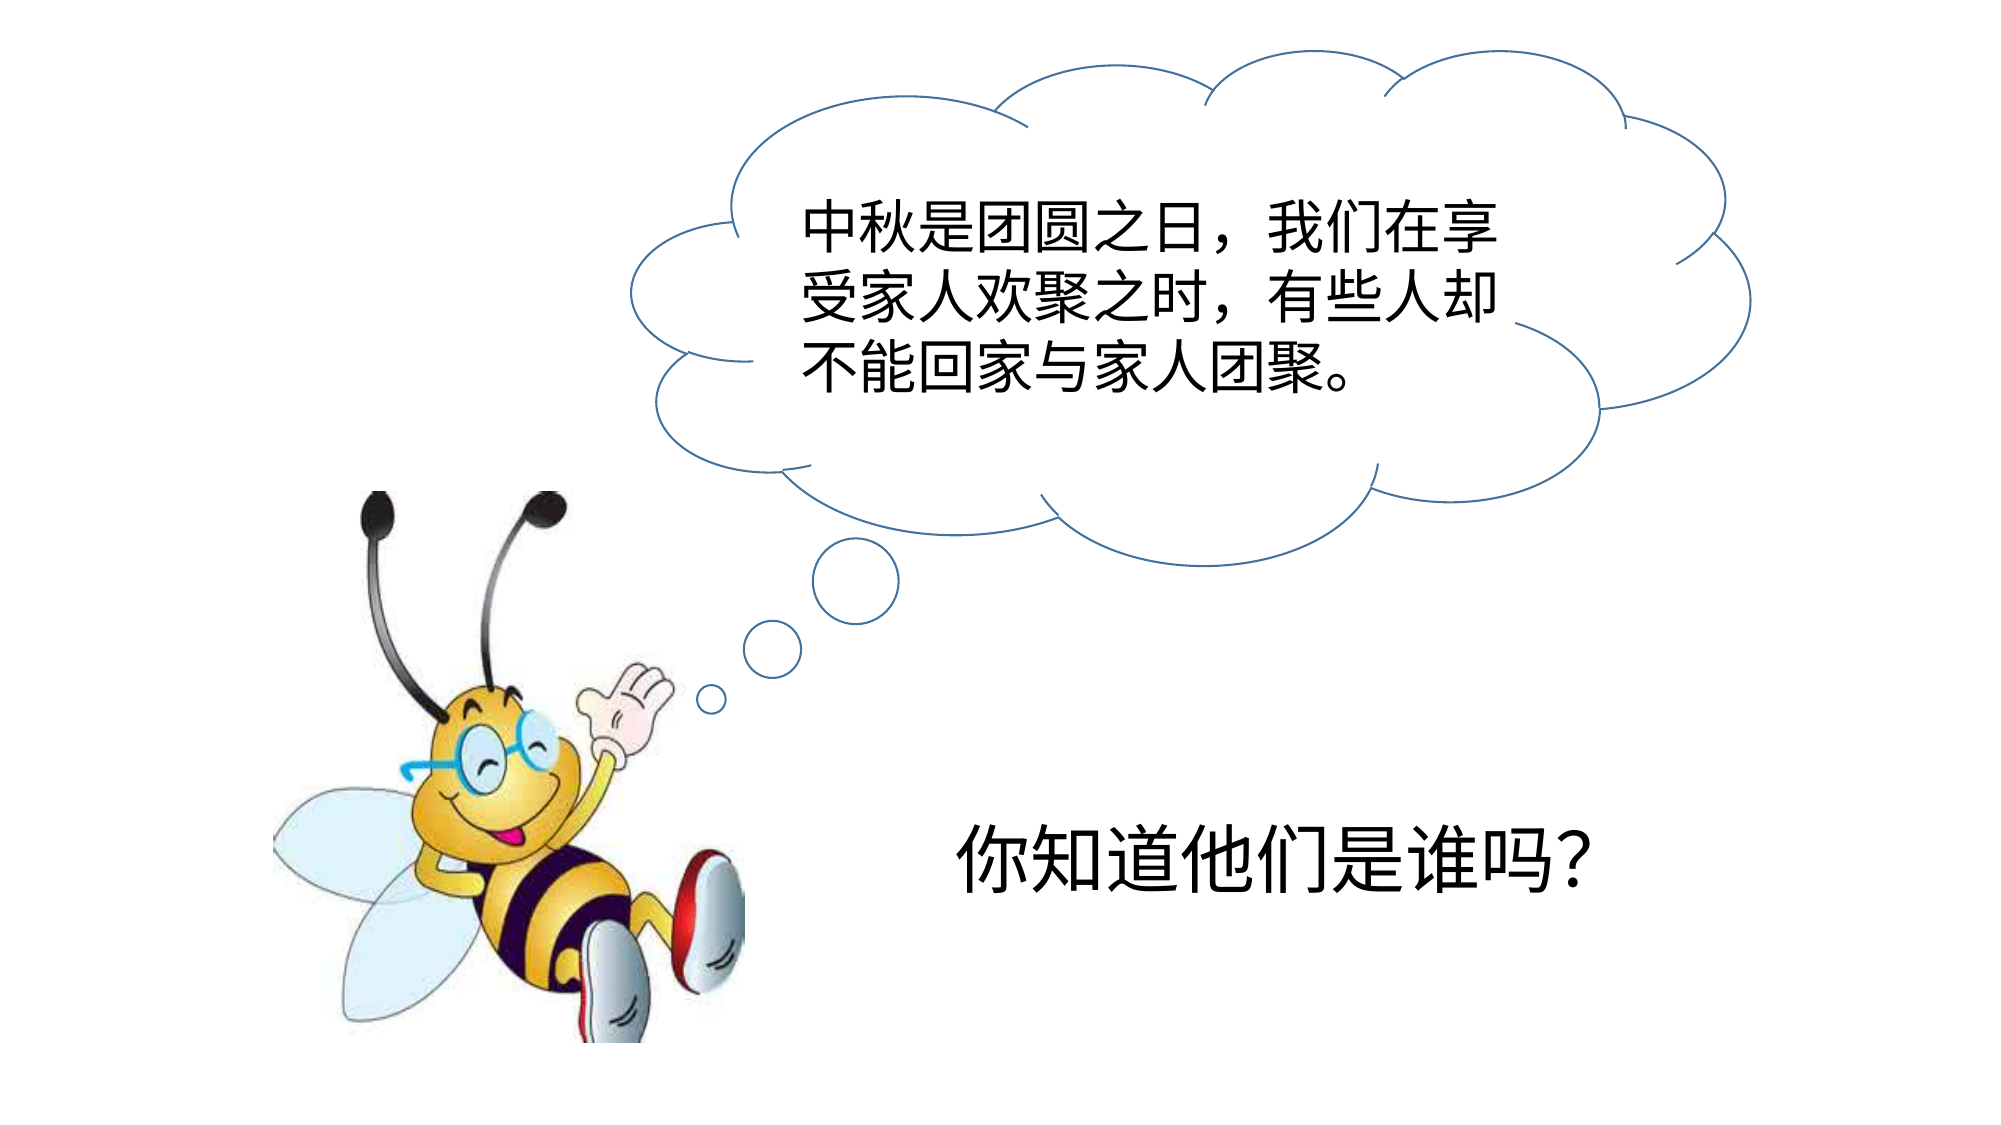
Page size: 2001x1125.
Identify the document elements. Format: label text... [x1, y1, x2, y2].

text_box 中秋是团圆之日，我们在享受家人欢聚之时，有些人却不能回家与家人团聚。 [745, 619, 803, 679]
picture [273, 491, 745, 1043]
text_box 你知道他们是谁吗？ [940, 804, 1694, 910]
text_box 中秋是团圆之日，我们在享受家人欢聚之时，有些人却不能回家与家人团聚。 [811, 537, 900, 626]
text_box 中秋是团圆之日，我们在享受家人欢聚之时，有些人却不能回家与家人团聚。 [630, 49, 1752, 568]
